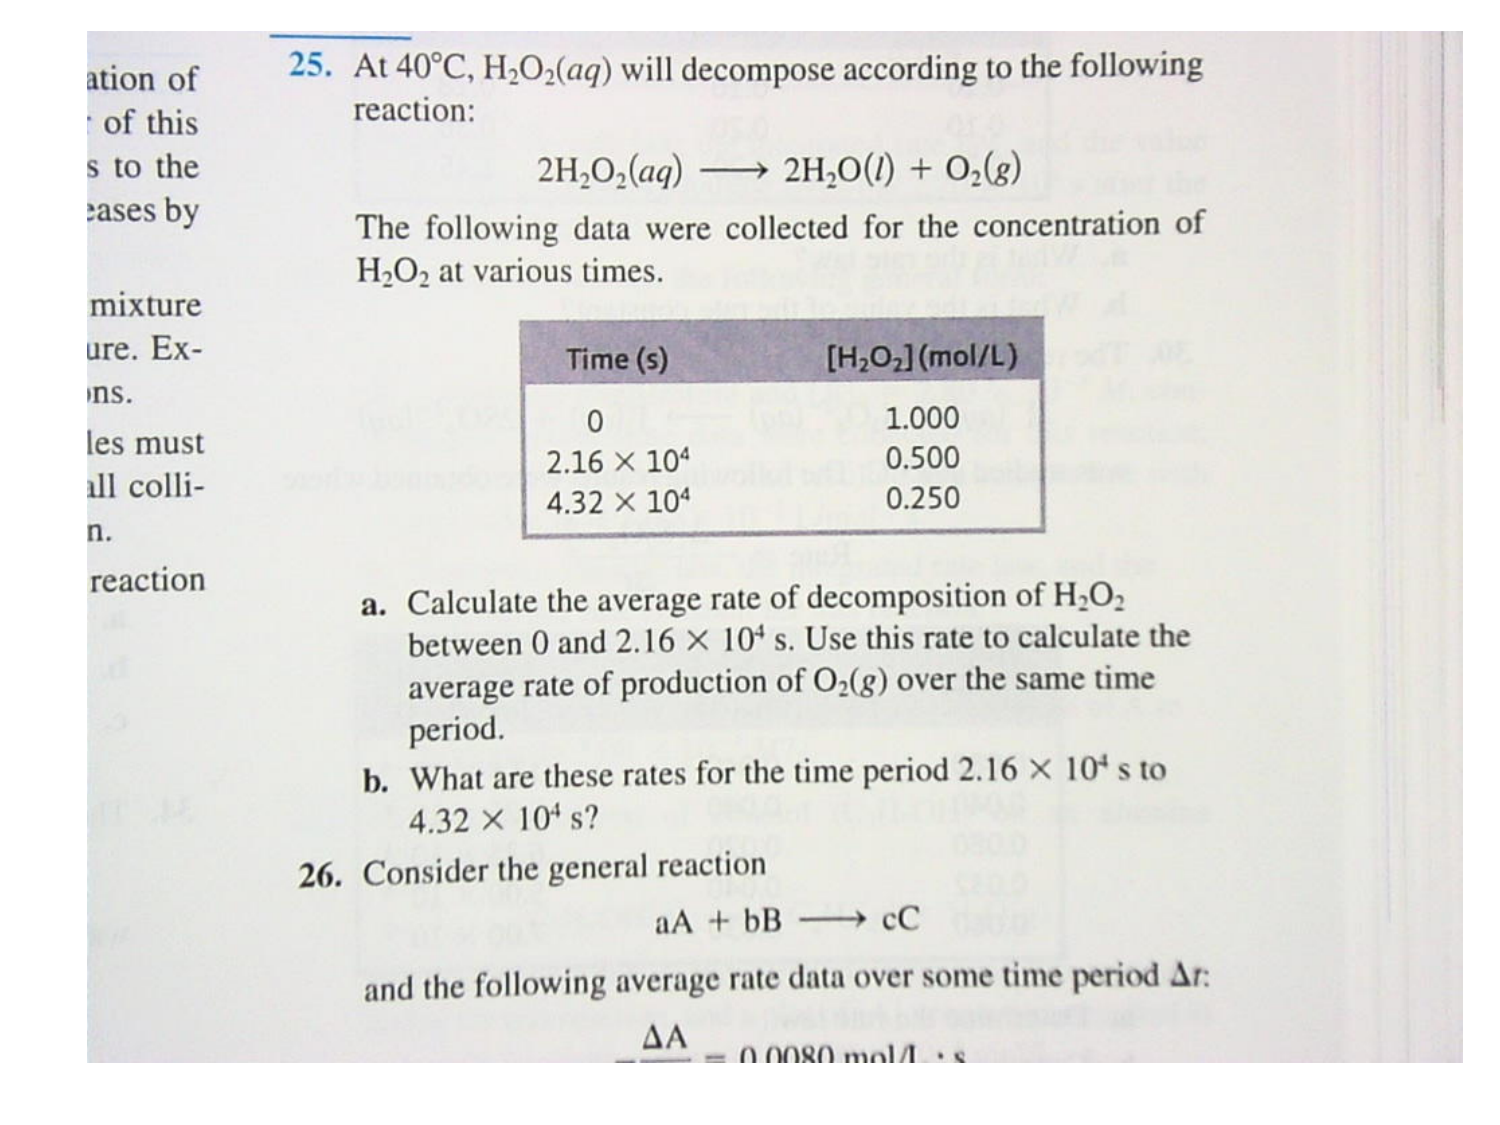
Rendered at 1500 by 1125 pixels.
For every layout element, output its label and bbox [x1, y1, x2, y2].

list [87, 30, 1463, 1063]
